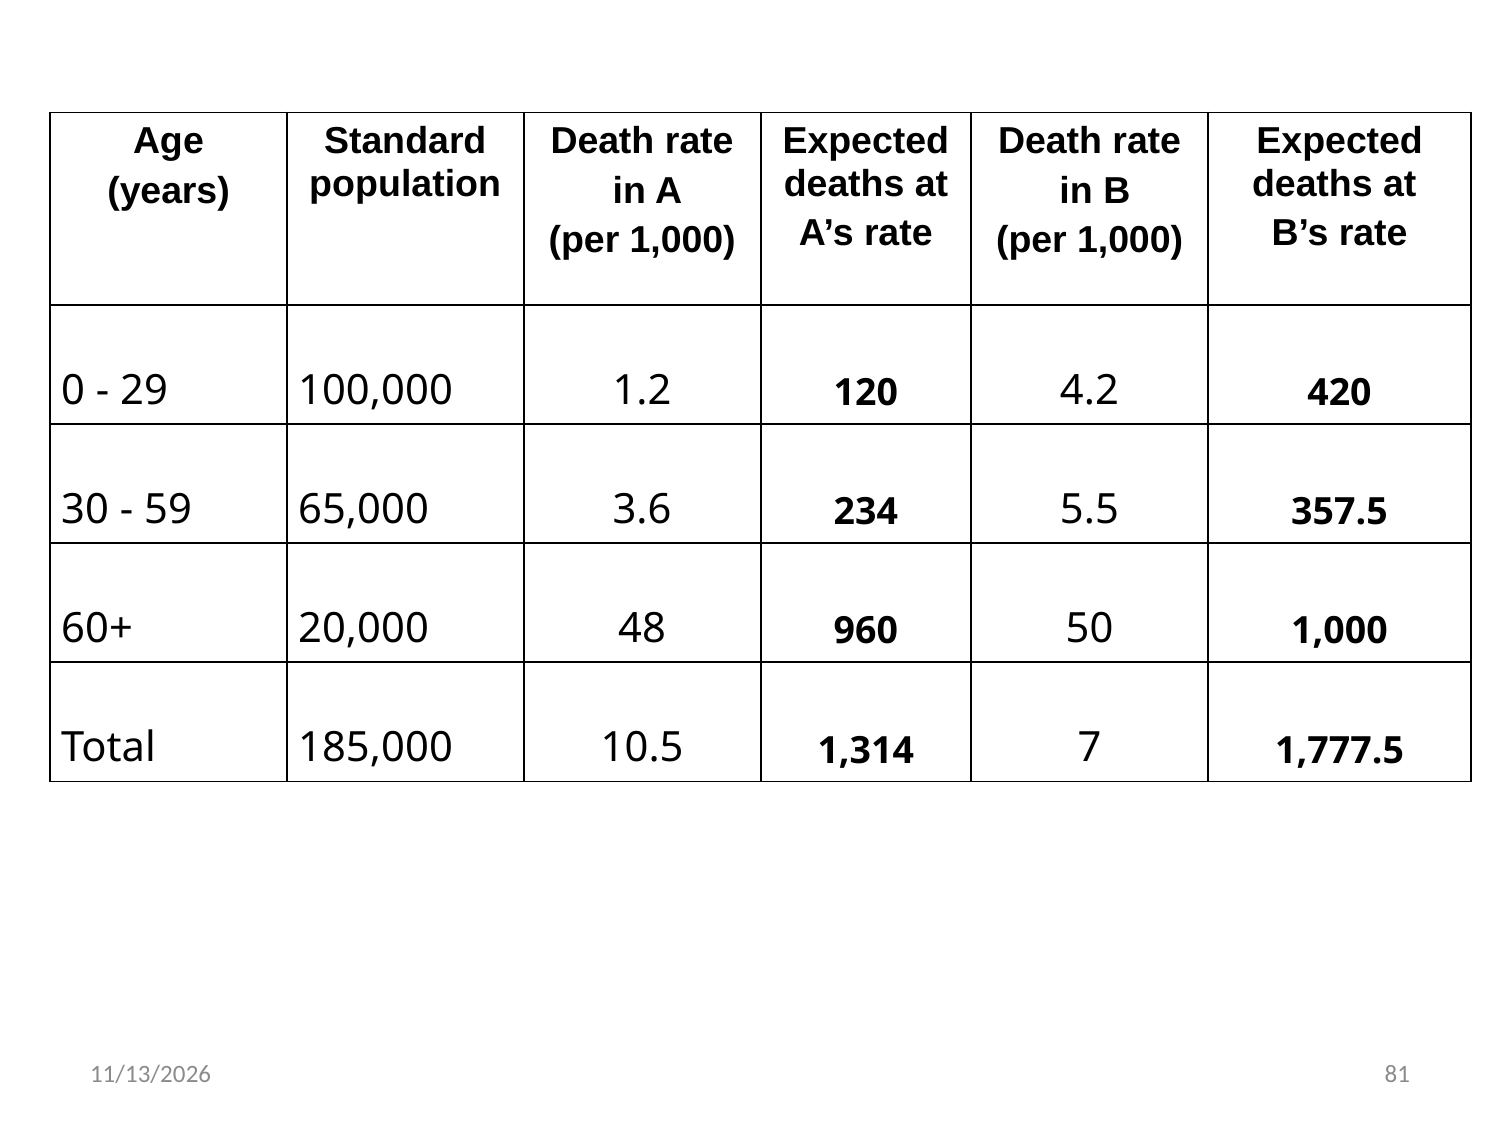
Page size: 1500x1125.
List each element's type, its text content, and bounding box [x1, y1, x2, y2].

table_cell 100,000 [288, 306, 523, 423]
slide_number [75, 1042, 425, 1103]
table_header Expected deaths at B’s rate [1209, 113, 1470, 304]
table_cell 30 - 59 [51, 425, 286, 542]
table_cell 234 [762, 425, 970, 542]
table_cell 5.5 [972, 425, 1207, 542]
slide_number 81 [1074, 1042, 1425, 1103]
table_cell 185,000 [288, 663, 523, 781]
table_cell 48 [525, 544, 760, 661]
table_cell 20,000 [288, 544, 523, 661]
table_cell 0 - 29 [51, 306, 286, 423]
table_cell 60+ [51, 544, 286, 661]
table_header Age (years) [51, 113, 286, 304]
table_cell 1.2 [525, 306, 760, 423]
table_header Death rate in A (per 1,000) [525, 113, 760, 304]
table_cell 10.5 [525, 663, 760, 781]
table_cell 420 [1209, 306, 1470, 423]
table_cell 1,314 [762, 663, 970, 781]
table_cell Total [51, 663, 286, 781]
table_header Death rate in B (per 1,000) [972, 113, 1207, 304]
table_cell 960 [762, 544, 970, 661]
table_cell 4.2 [972, 306, 1207, 423]
table_header Expected deaths at A’s rate [762, 113, 970, 304]
table_cell 65,000 [288, 425, 523, 542]
table_cell 3.6 [525, 425, 760, 542]
table_cell 1,777.5 [1209, 663, 1470, 781]
table_cell 120 [762, 306, 970, 423]
table_cell 7 [972, 663, 1207, 781]
table_cell 357.5 [1209, 425, 1470, 542]
table_header Standard population [288, 113, 523, 304]
table_cell 50 [972, 544, 1207, 661]
table_cell 1,000 [1209, 544, 1470, 661]
